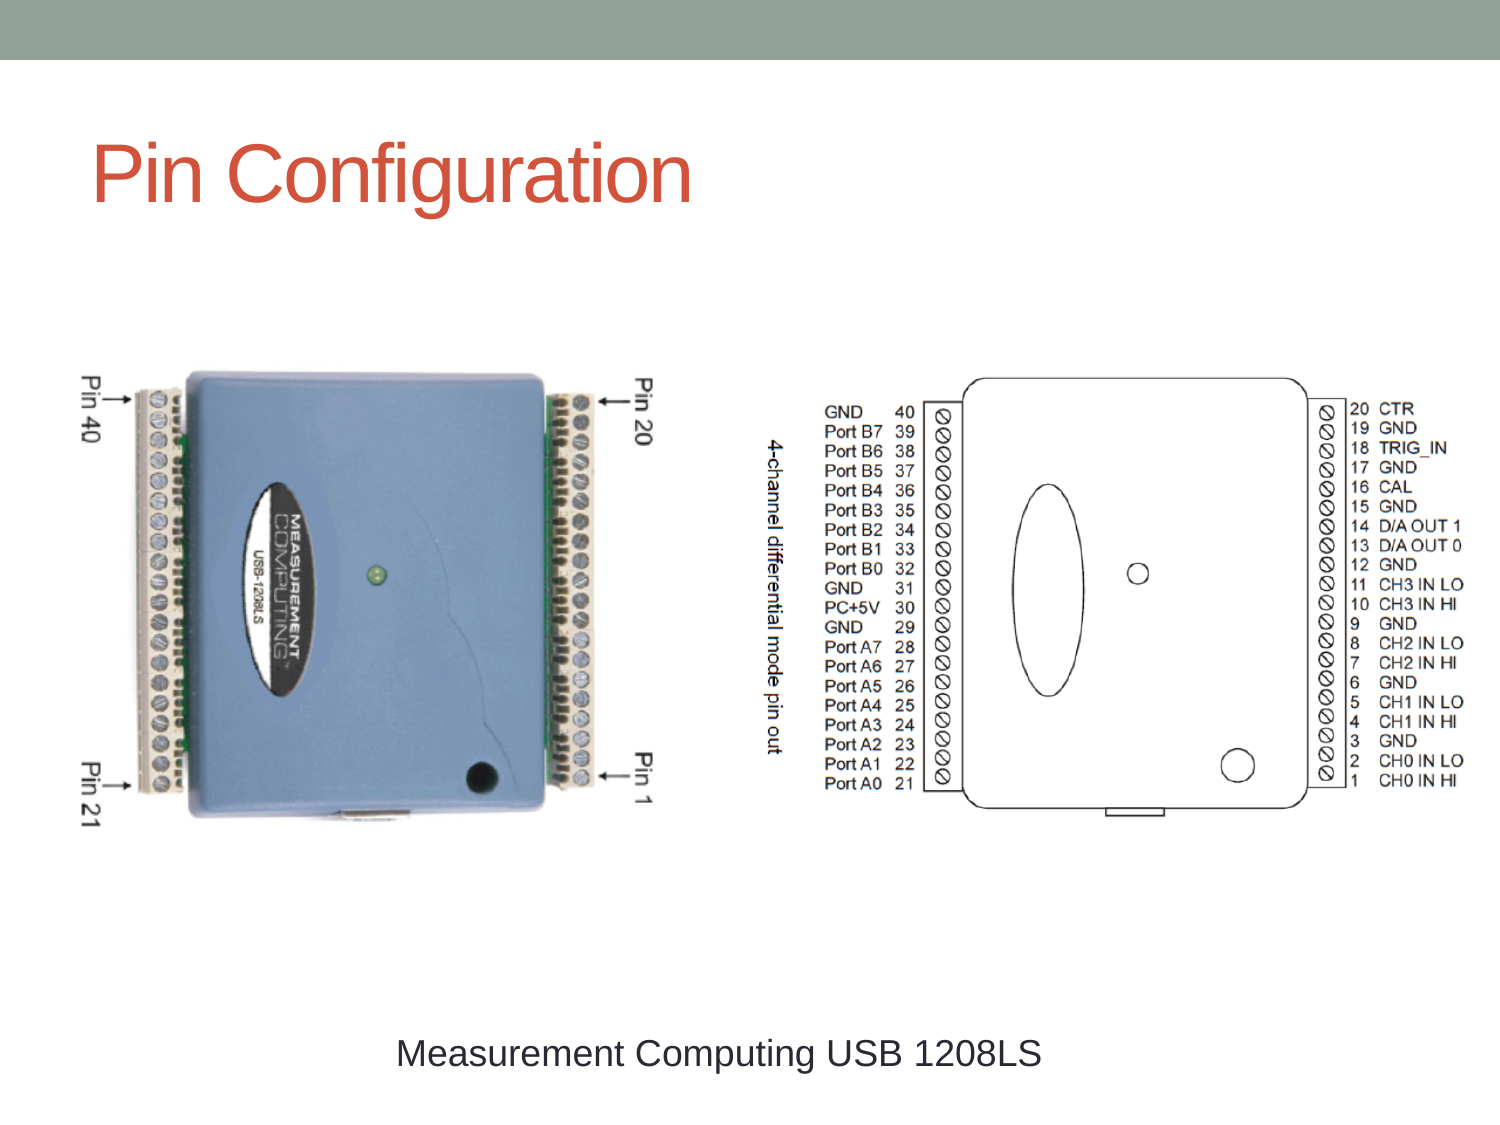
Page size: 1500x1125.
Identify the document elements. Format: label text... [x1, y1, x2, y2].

text_box Measurement Computing USB 1208LS [381, 1021, 1058, 1082]
picture [1374, 328, 1493, 832]
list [868, 207, 1374, 950]
picture [50, 292, 675, 914]
title Pin Configuration [75, 87, 1425, 250]
picture [751, 328, 868, 832]
